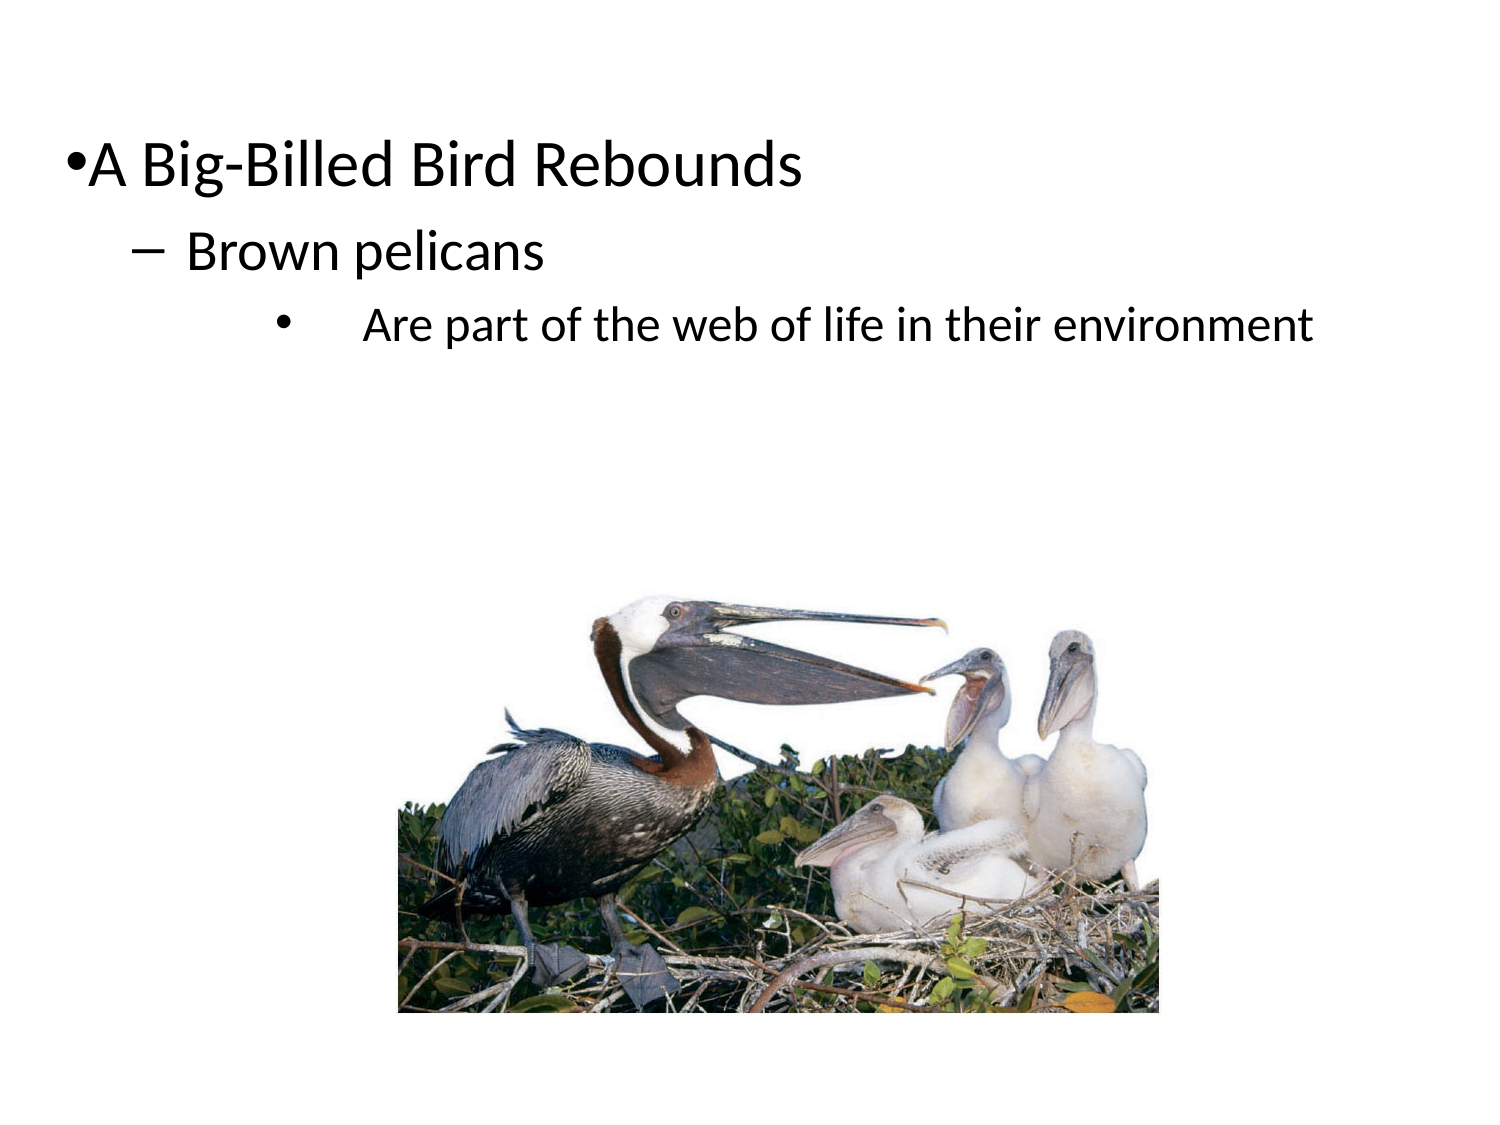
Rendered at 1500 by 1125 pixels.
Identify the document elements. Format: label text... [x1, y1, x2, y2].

list A Big-Billed Bird Rebounds Brown pelicans Are part of the web of life in their environment [50, 112, 1450, 519]
picture [378, 574, 1178, 1033]
